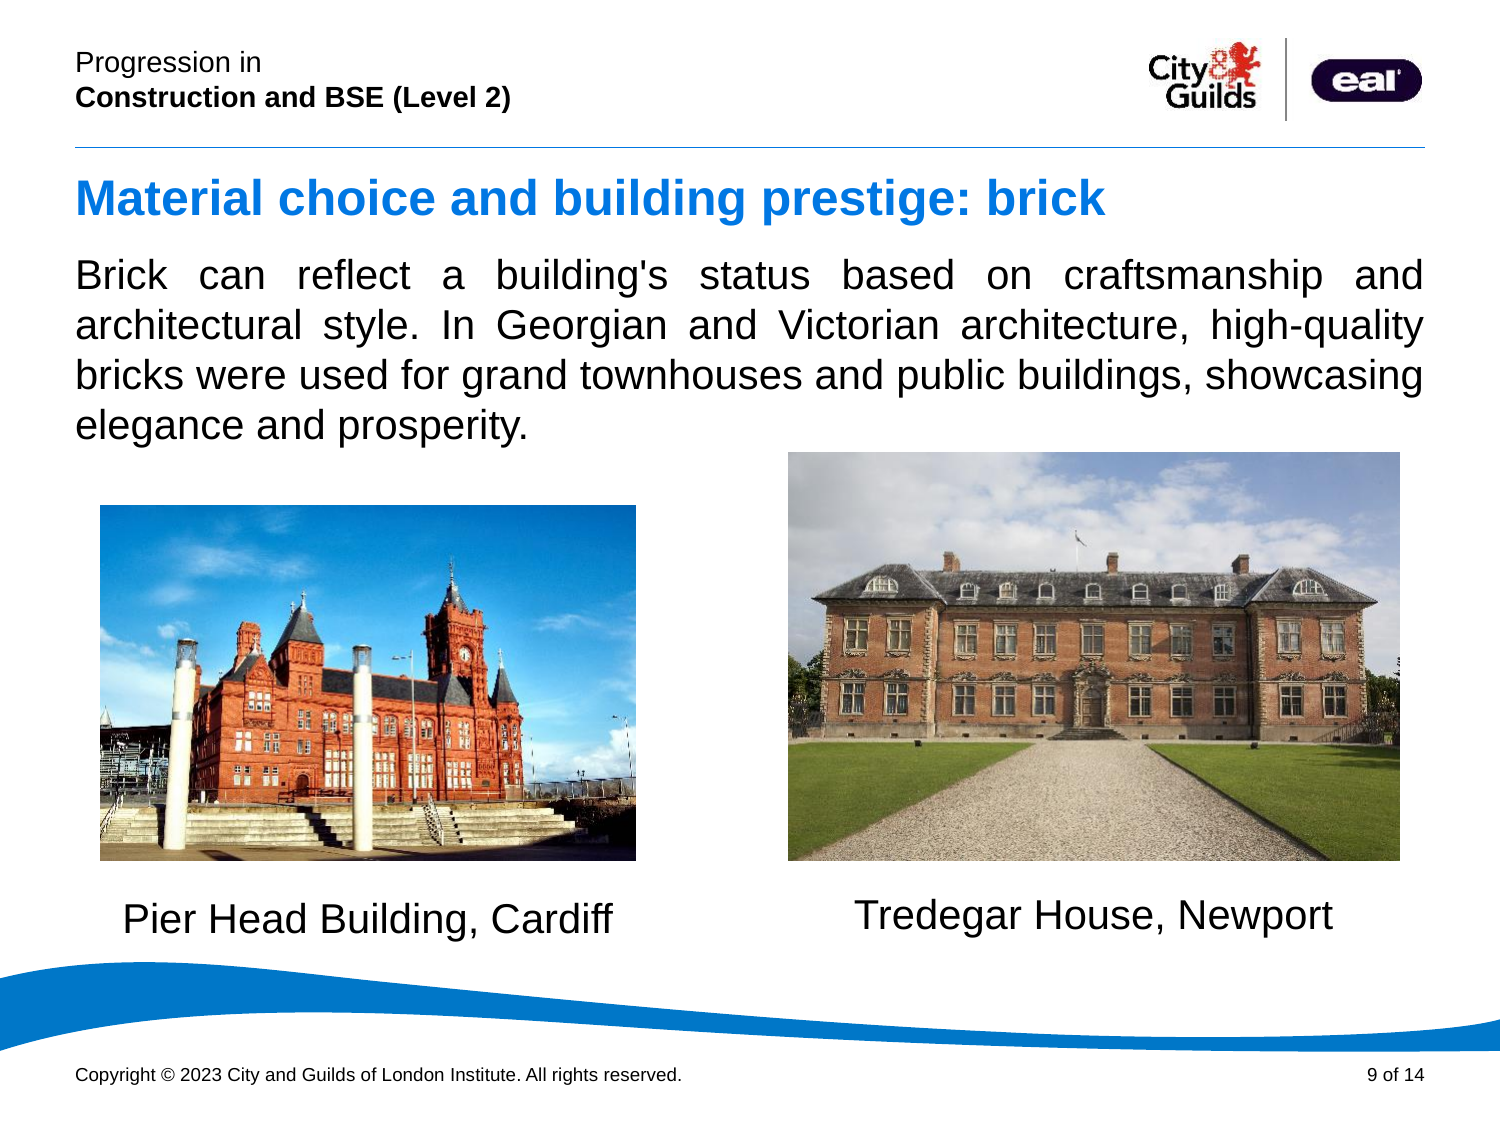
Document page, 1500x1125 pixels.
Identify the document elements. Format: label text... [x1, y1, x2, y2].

picture [100, 505, 636, 861]
title Material choice and building prestige: brick [74, 165, 1426, 229]
list Brick can reflect a building's status based on craftsmanship and architectural style. In Georgian and Victorian architecture, high-quality bricks were used for grand townhouses and public buildings, showcasing elegance and prosperity. [74, 247, 1426, 946]
text_box Pier Head Building, Cardiff [100, 884, 636, 950]
picture [787, 452, 1400, 861]
picture [1149, 38, 1422, 121]
text_box Tredegar House, Newport [826, 880, 1362, 946]
